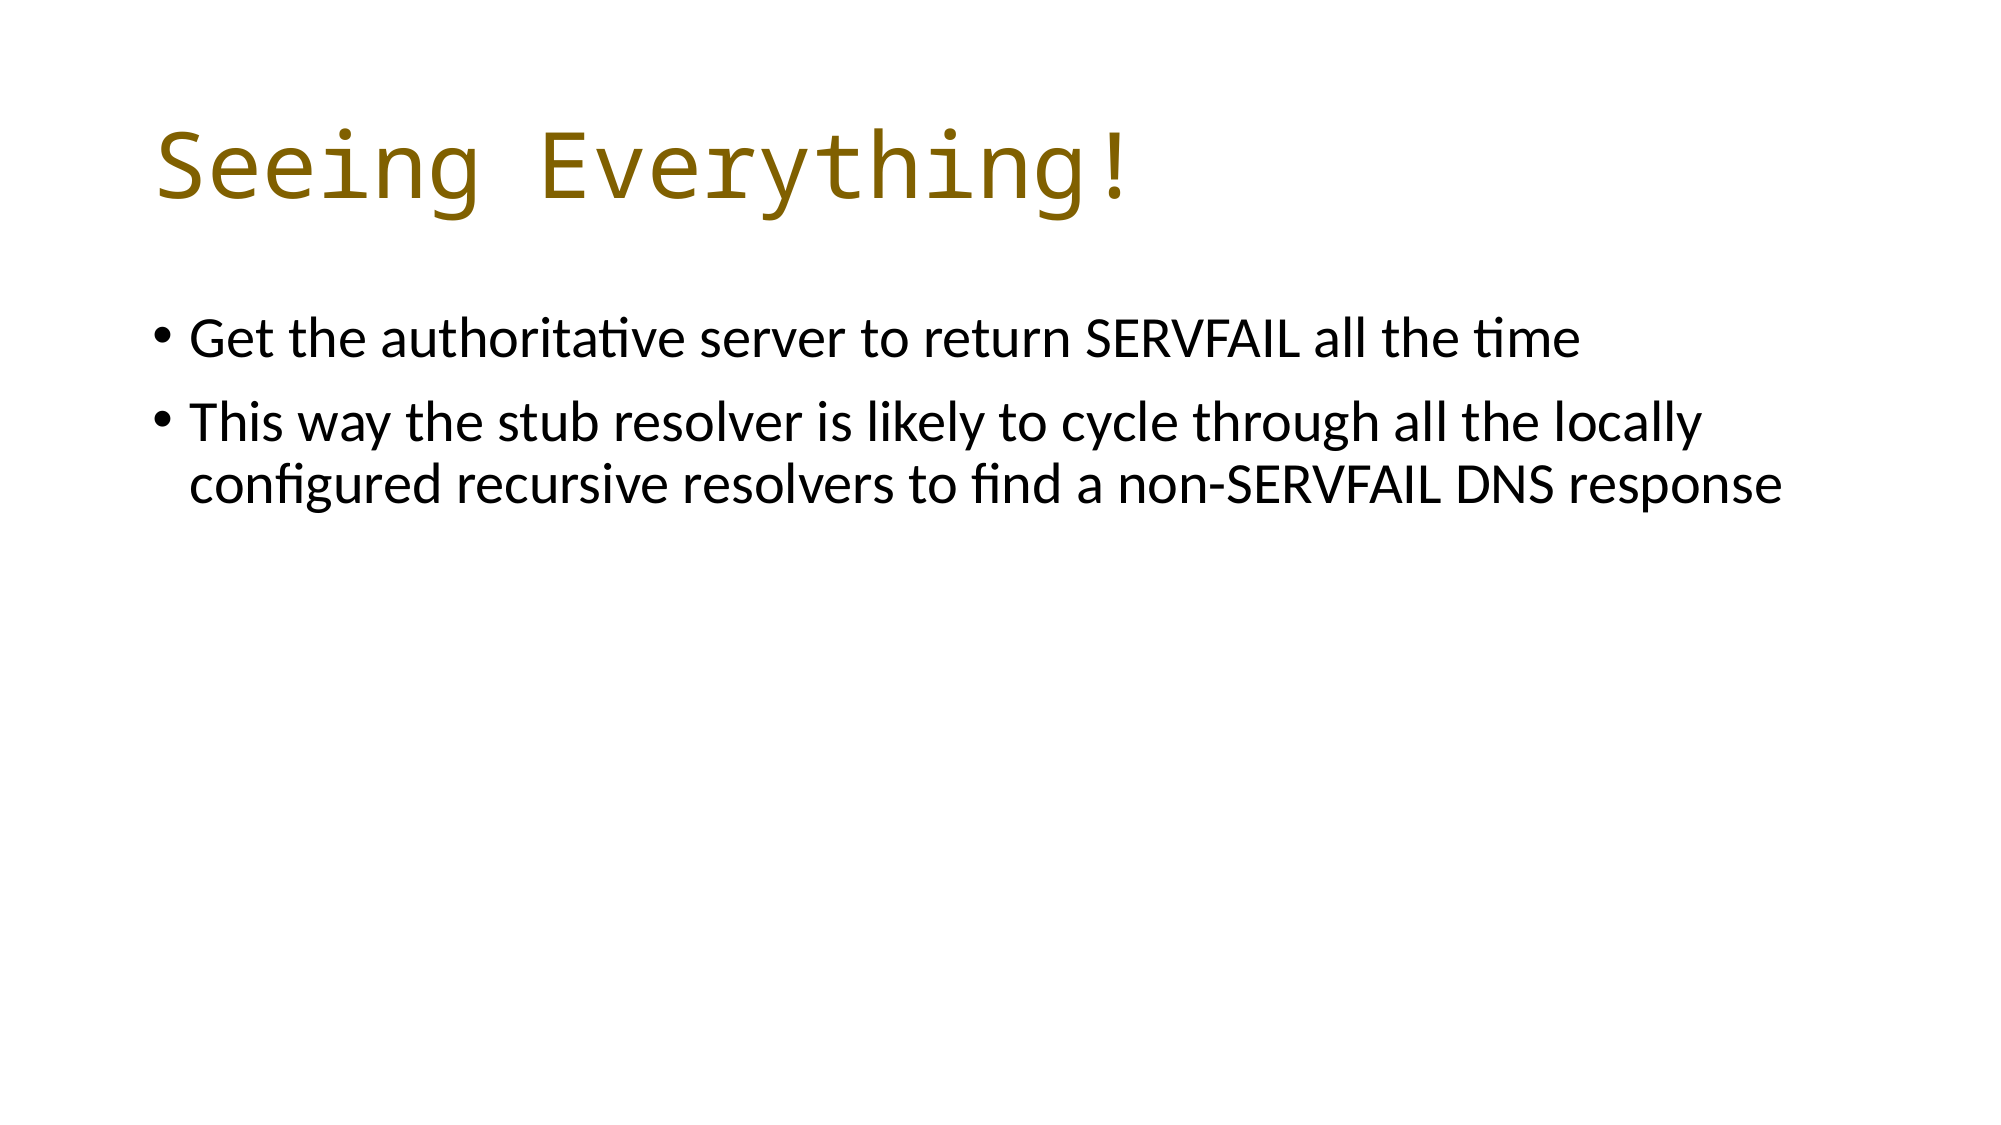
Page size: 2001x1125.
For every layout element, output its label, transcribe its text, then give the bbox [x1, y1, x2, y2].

list Get the authoritative server to return SERVFAIL all the time This way the stub resolver is likely to cycle through all the locally configured recursive resolvers to find a non-SERVFAIL DNS response [137, 299, 1863, 1014]
title Seeing Everything! [137, 59, 1863, 278]
